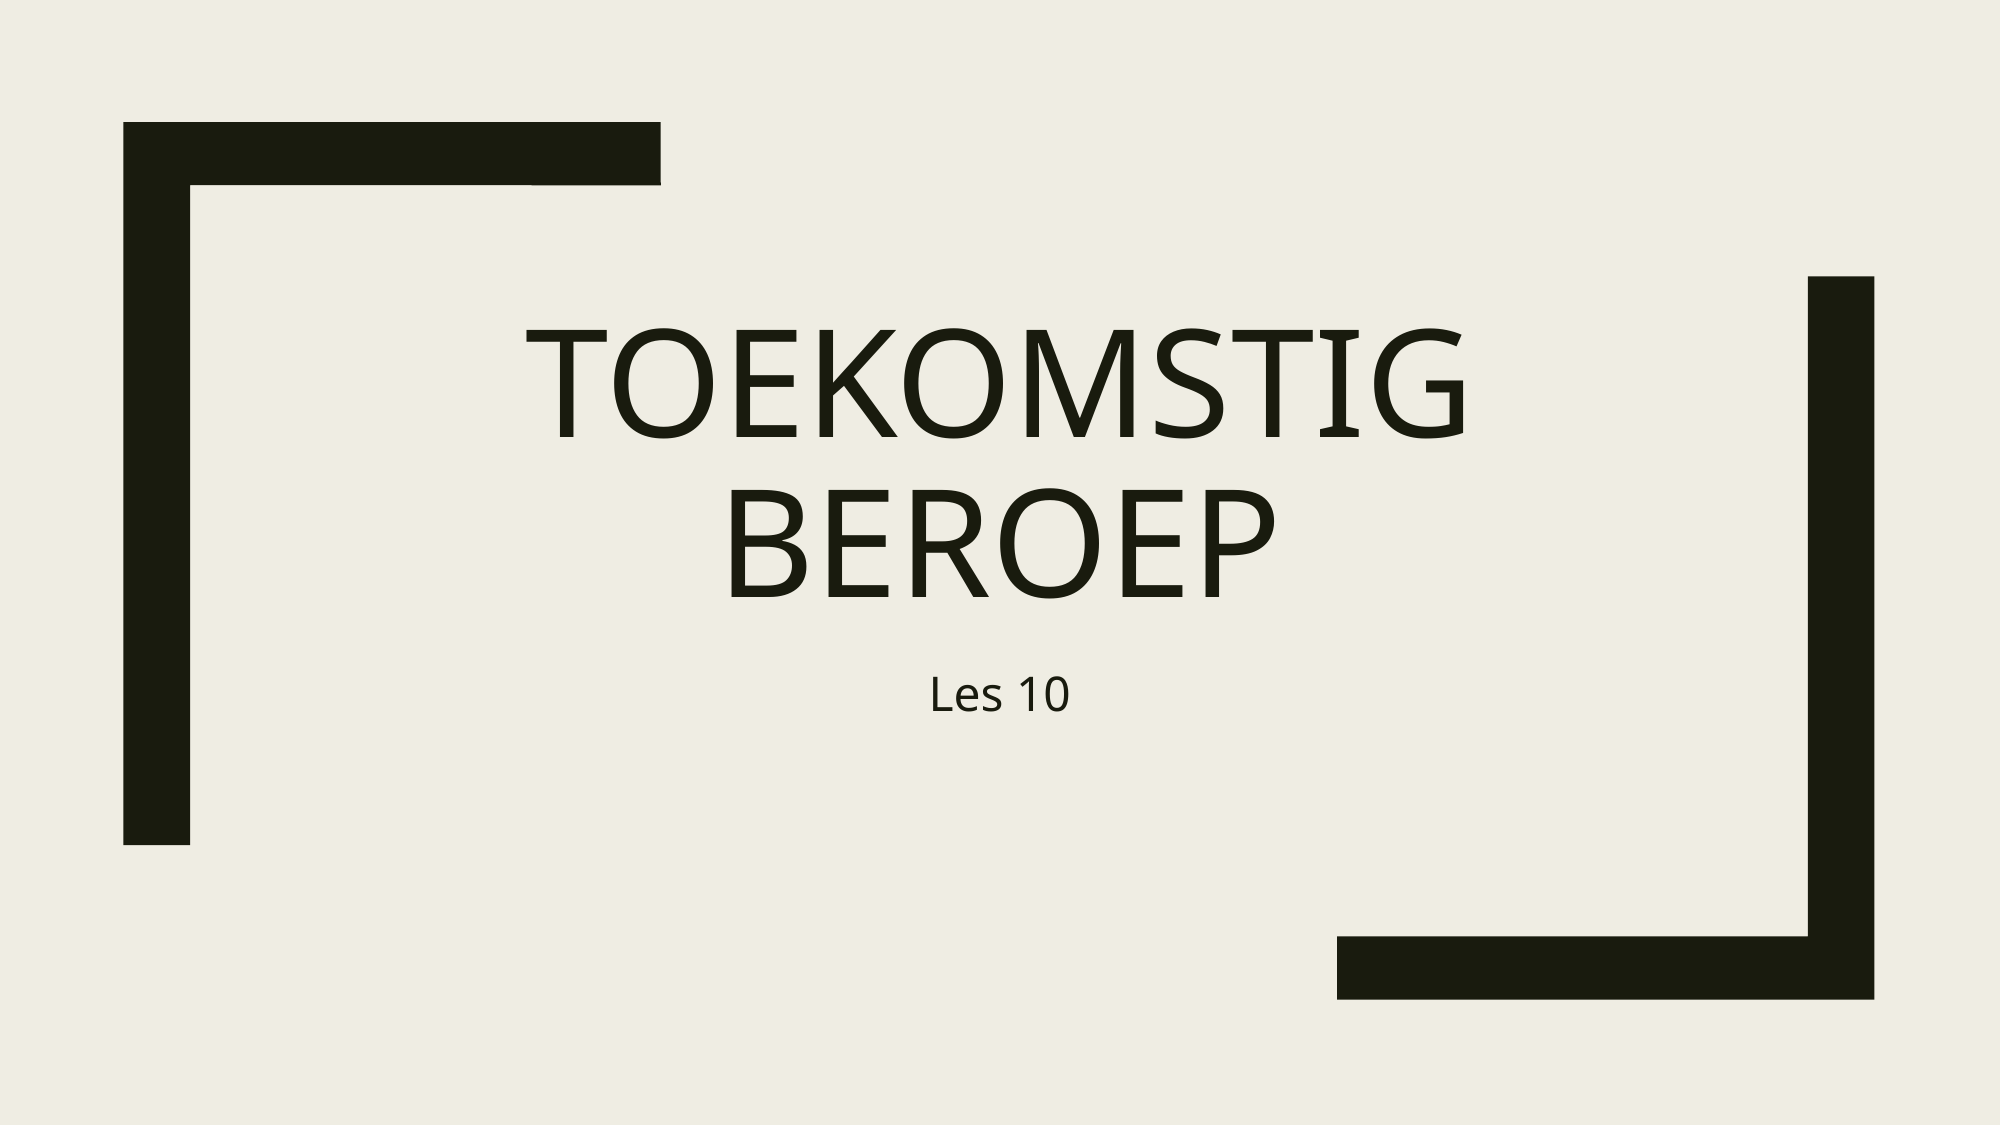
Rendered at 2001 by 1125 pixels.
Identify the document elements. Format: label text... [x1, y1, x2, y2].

subtitle Les 10 [439, 649, 1561, 828]
title Toekomstig Beroep [314, 293, 1686, 638]
